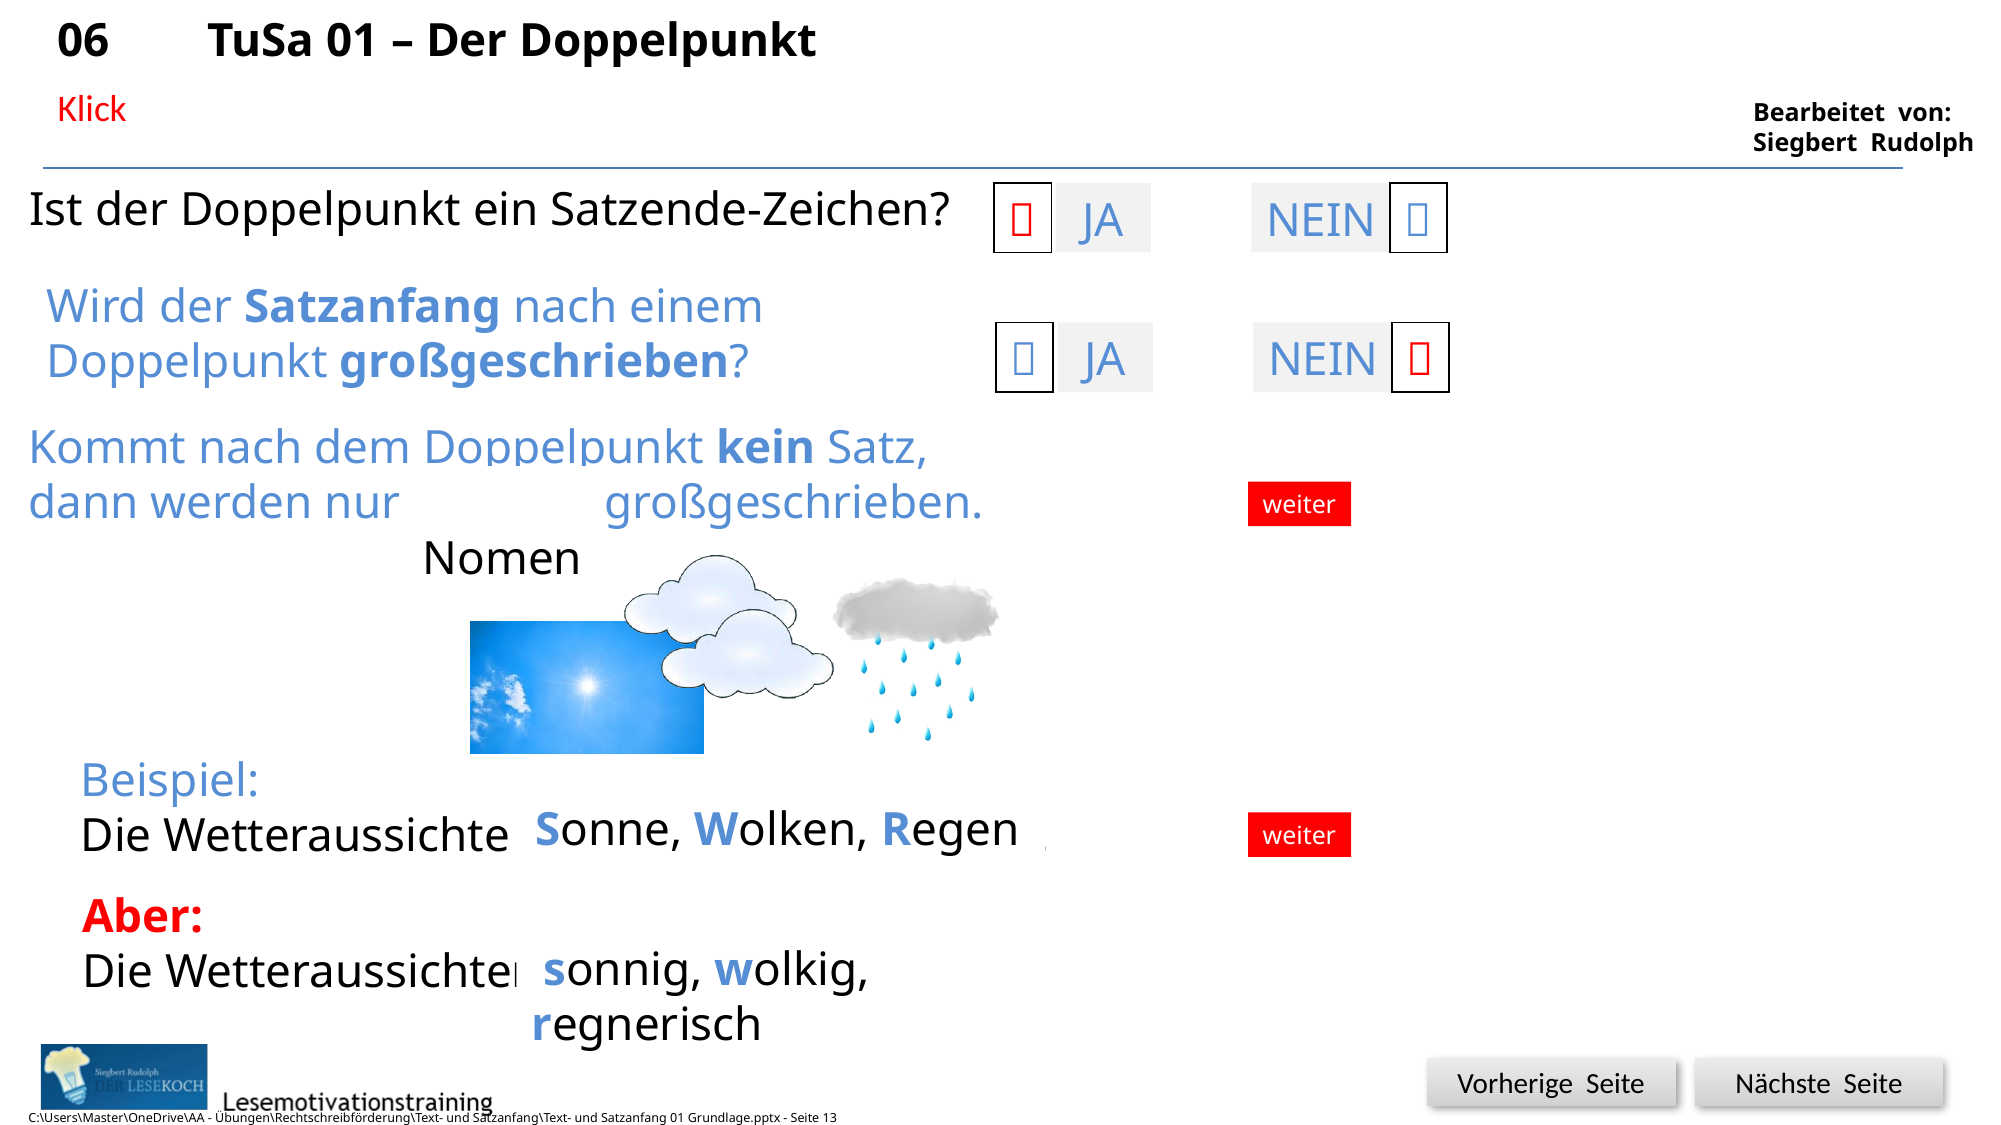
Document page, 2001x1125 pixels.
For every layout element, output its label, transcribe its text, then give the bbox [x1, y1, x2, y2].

text_box JA [1055, 182, 1151, 253]
text_box NEIN [1253, 322, 1391, 393]
text_box Sonne, Wolken, Regen [508, 792, 1046, 862]
text_box Wird der Satzanfang nach einem Doppelpunkt großgeschrieben? [32, 268, 909, 394]
text_box Nomen [408, 466, 600, 591]
text_box Klick [42, 76, 1043, 137]
text_box Aber: Die Wetteraussichten: ______?????_______________ . [67, 879, 1128, 1004]
text_box C:\Users\Master\OneDrive\AA - Übungen\Rechtschreibförderung\Text- und Satzanfang\Text- und Satzanfang 01 Grundlage.pptx - Seite 13 [13, 1102, 852, 1125]
text_box  [994, 182, 1052, 253]
text_box  [996, 322, 1054, 393]
text_box weiter [1248, 812, 1352, 857]
text_box 06 TuSa 01 – Der Doppelpunkt [42, 3, 2000, 73]
text_box Ist der Doppelpunkt ein Satzende-Zeichen? [14, 172, 966, 243]
text_box NEIN [1251, 182, 1390, 253]
text_box Beispiel: Die Wetteraussichten: _____?????_____________ . [66, 743, 1066, 868]
text_box sonnig, wolkig, regnerisch [516, 932, 1128, 1057]
text_box  [1391, 322, 1450, 393]
text_box weiter [1248, 481, 1352, 527]
text_box  [1390, 182, 1448, 253]
picture [469, 552, 1001, 754]
picture [40, 1044, 508, 1102]
text_box JA [1057, 322, 1153, 393]
text_box Kommt nach dem Doppelpunkt kein Satz, dann werden nur __?????__ großgeschrieben. [13, 410, 999, 536]
